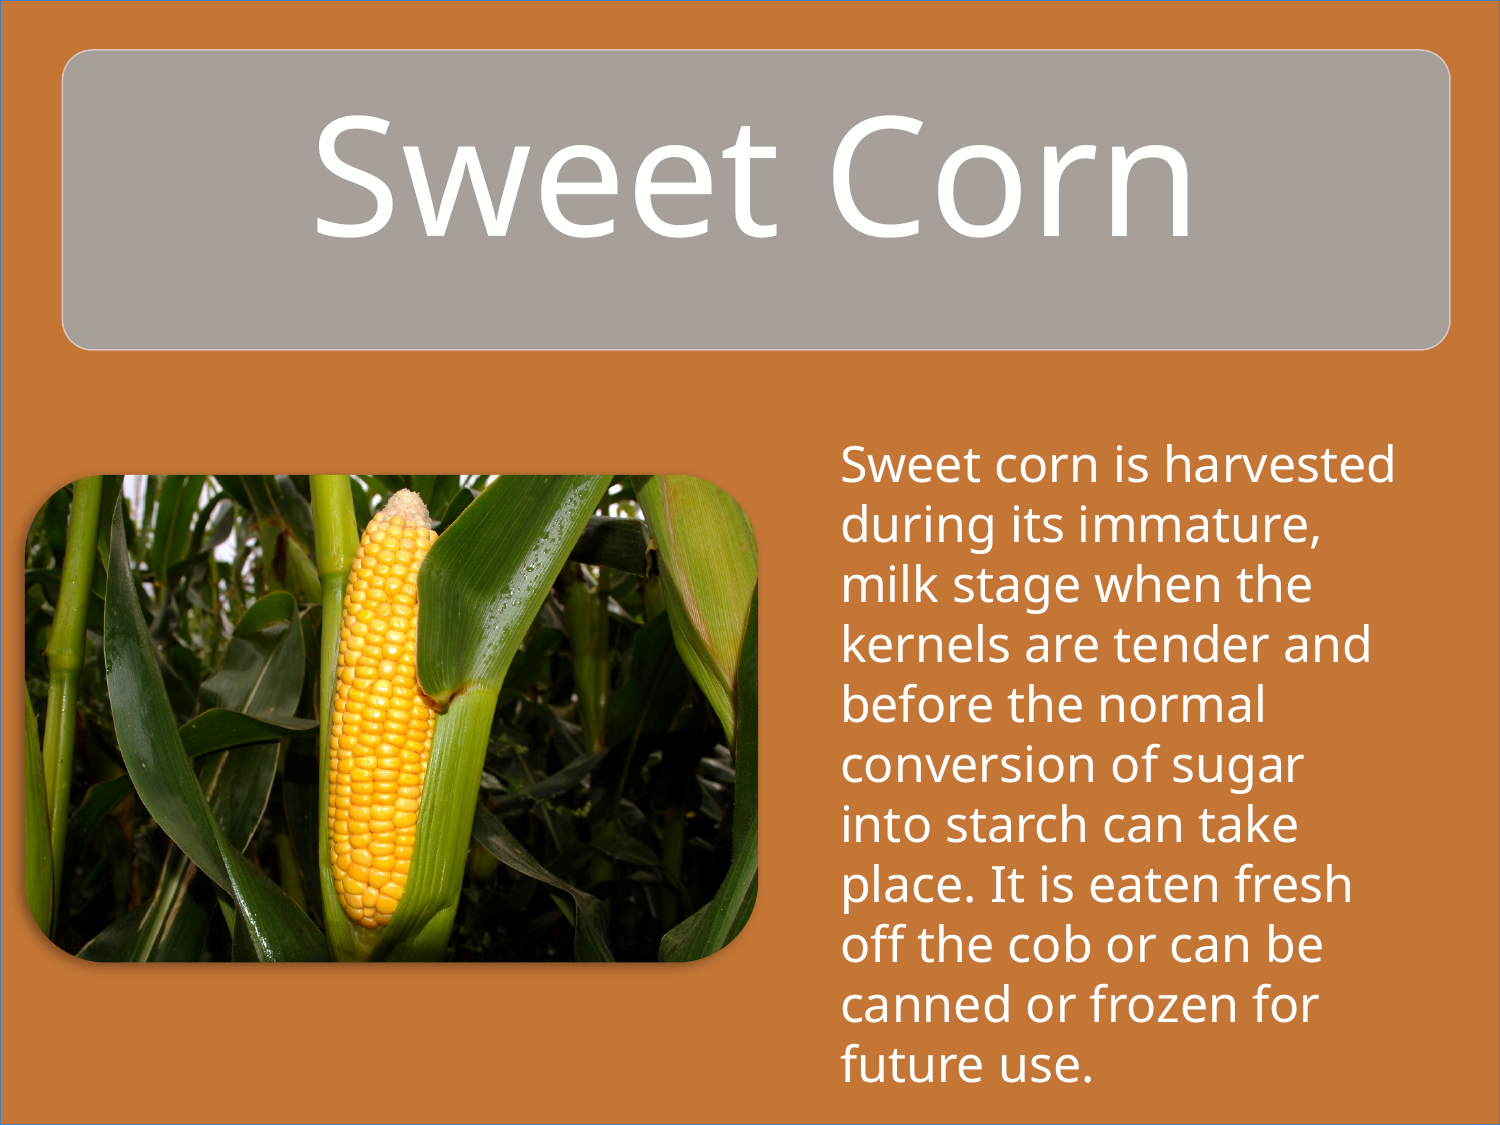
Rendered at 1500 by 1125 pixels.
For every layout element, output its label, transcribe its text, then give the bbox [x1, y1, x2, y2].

text_box Sweet Corn [74, 62, 1438, 278]
text_box [62, 49, 1450, 350]
text_box [0, 0, 1500, 1125]
text_box Sweet corn is harvested during its immature, milk stage when the kernels are tender and before the normal conversion of sugar into starch can take place. It is eaten fresh off the cob or can be canned or frozen for future use. [824, 424, 1425, 1100]
picture [24, 474, 759, 963]
